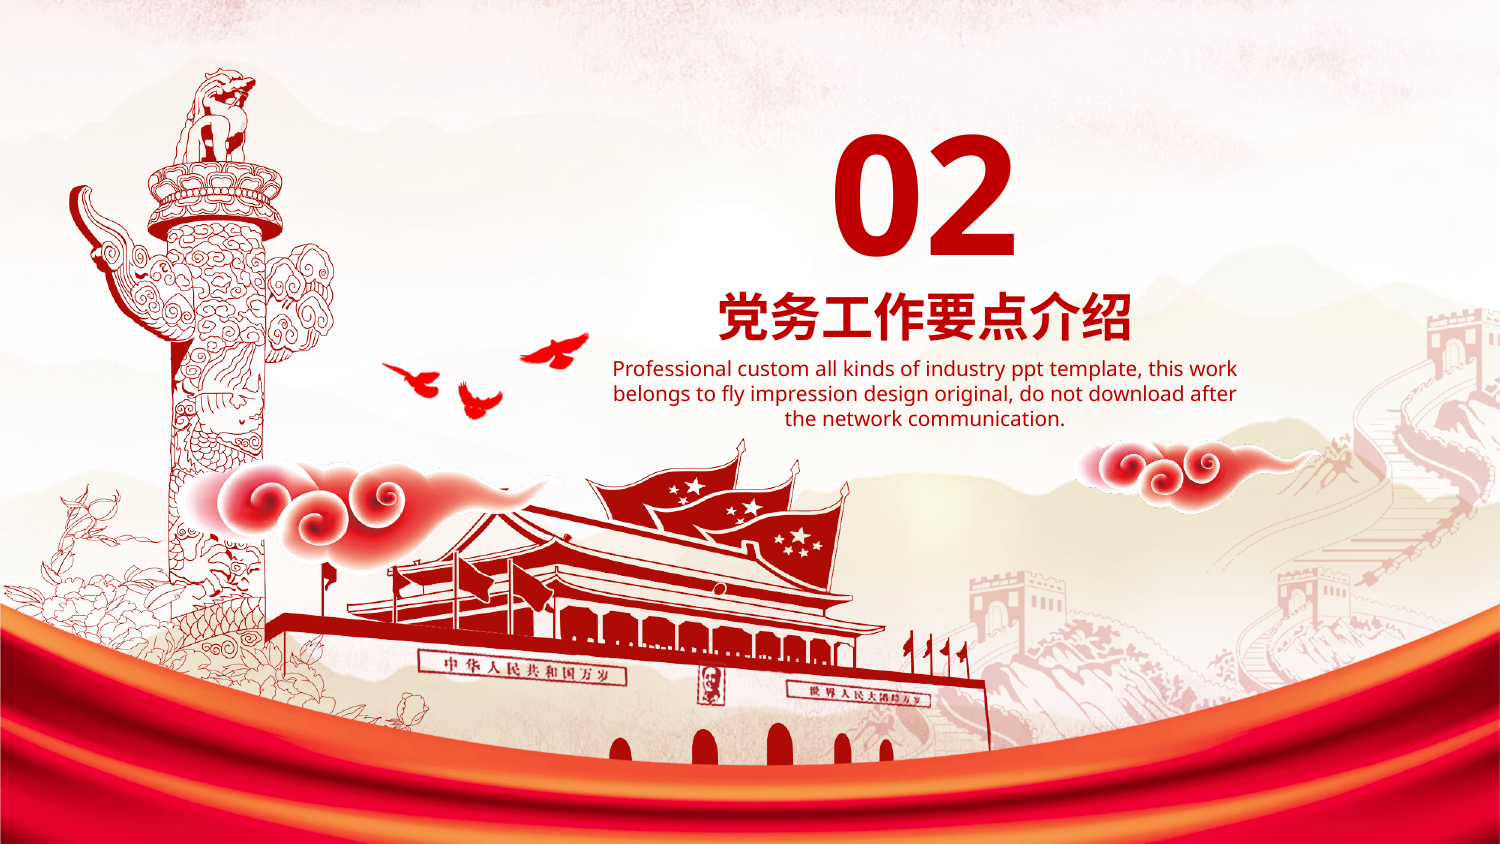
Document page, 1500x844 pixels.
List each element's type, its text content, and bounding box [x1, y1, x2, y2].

picture [0, 0, 1500, 844]
text_box 02 党务工作要点介绍 [994, 103, 1245, 355]
picture [1072, 438, 1323, 514]
text_box [994, 306, 1500, 602]
text_box Professional custom all kinds of industry ppt template, this work belongs to fly impression design original, do not download after the network communication. [994, 348, 1262, 438]
